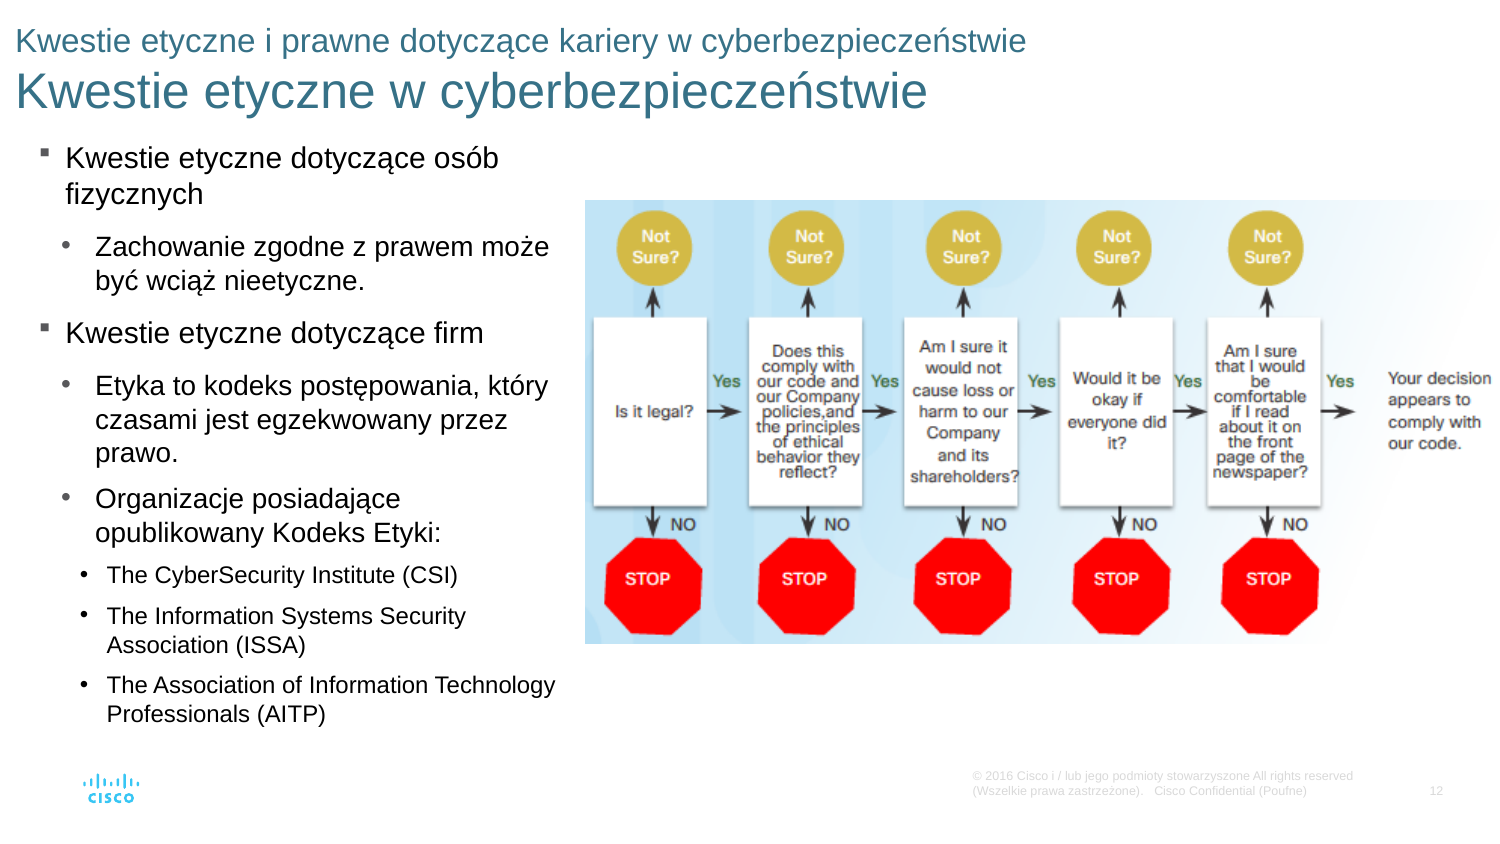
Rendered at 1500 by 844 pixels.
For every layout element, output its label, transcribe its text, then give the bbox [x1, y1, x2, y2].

picture [585, 200, 1500, 644]
list Kwestie etyczne dotyczące osób fizycznych Zachowanie zgodne z prawem może być wciąż nieetyczne. Kwestie etyczne dotyczące firm Etyka to kodeks postępowania, który czasami jest egzekwowany przez prawo. Organizacje posiadające opublikowany Kodeks Etyki: The CyberSecurity Institute (CSI) The Information Systems Security Association (ISSA) The Association of Information Technology Professionals (AITP) [23, 131, 590, 746]
title Kwestie etyczne i prawne dotyczące kariery w cyberbezpieczeństwie Kwestie etyczne w cyberbezpieczeństwie [0, 6, 1500, 131]
